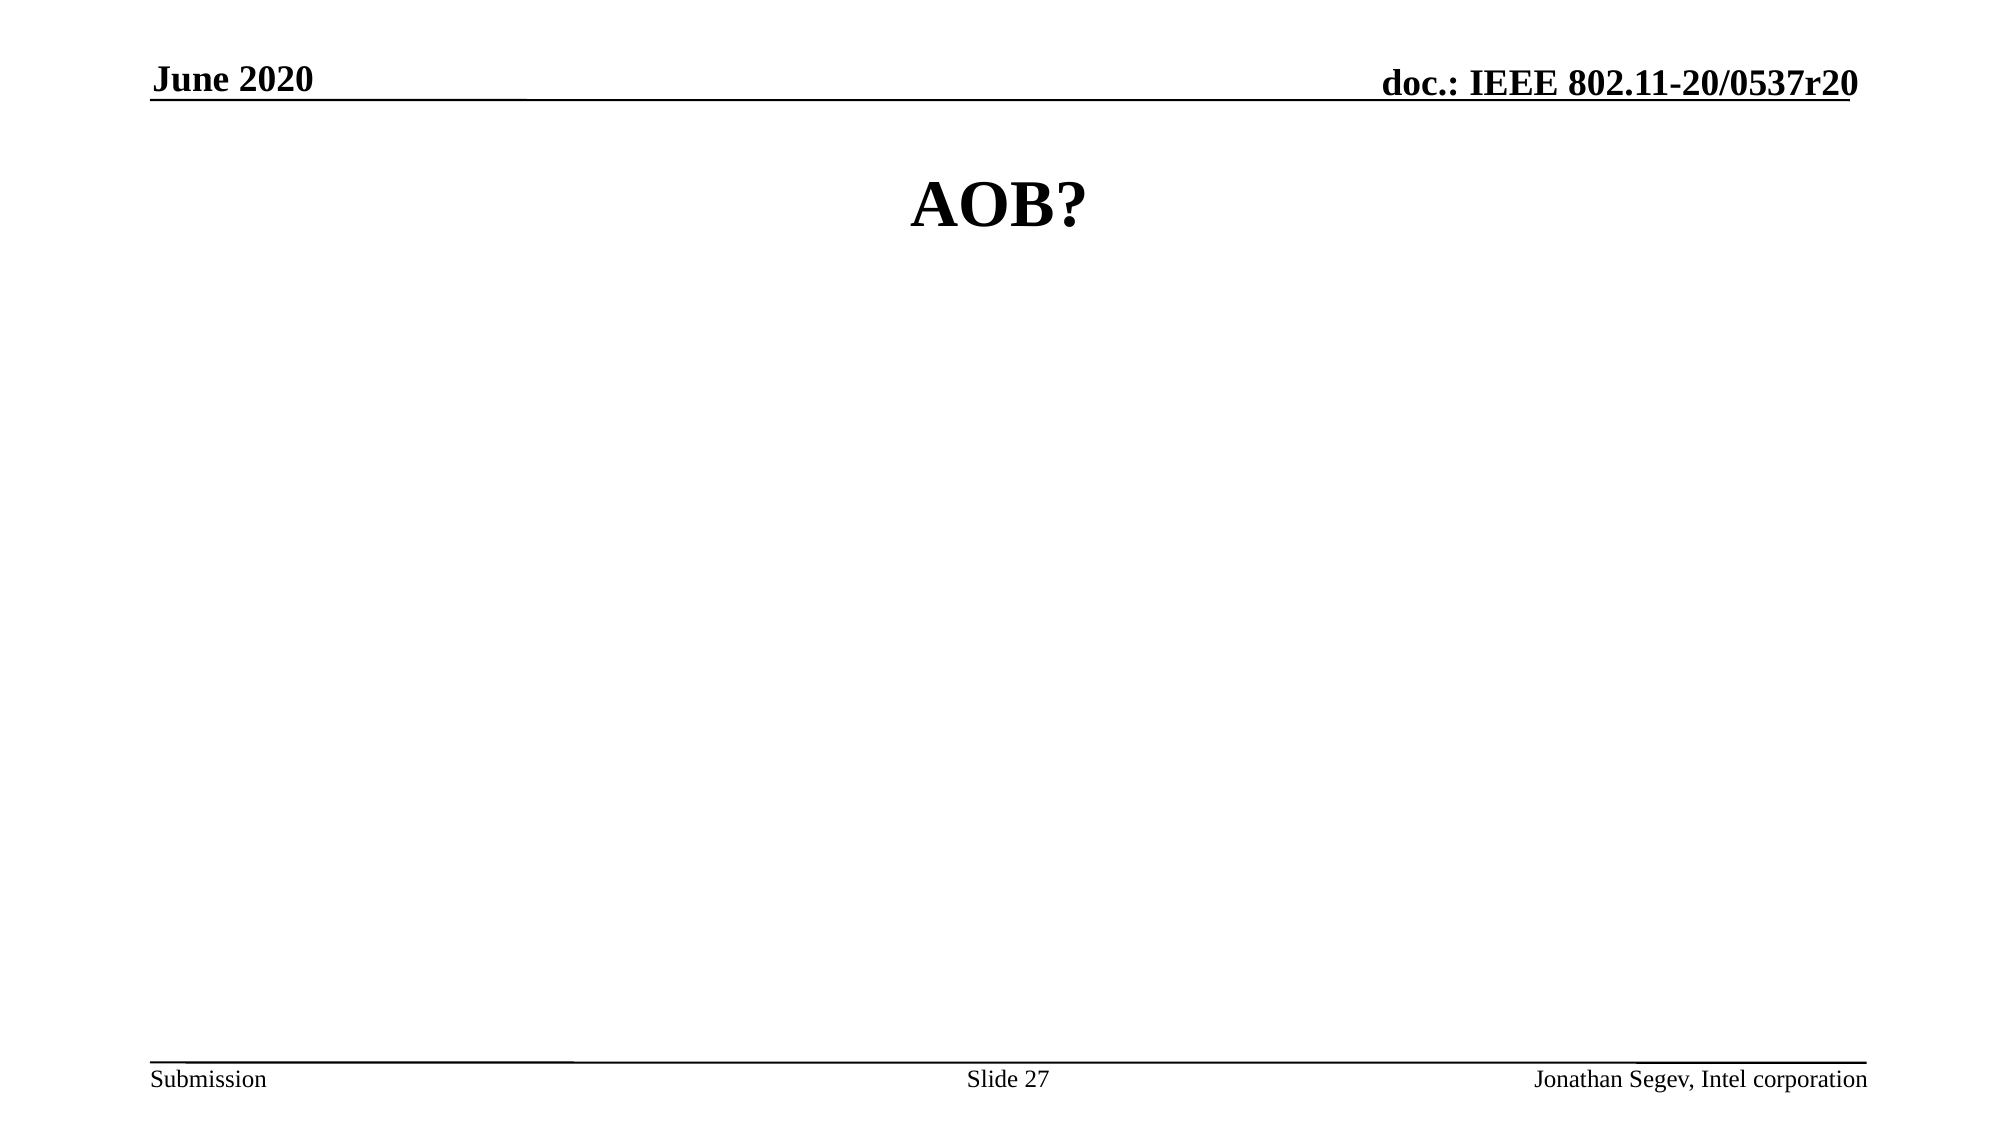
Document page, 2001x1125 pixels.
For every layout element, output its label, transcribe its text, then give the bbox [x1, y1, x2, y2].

title AOB? [149, 112, 1850, 288]
footer Jonathan Segev, Intel corporation [1171, 1061, 1869, 1093]
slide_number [152, 54, 563, 100]
slide_number Slide 27 [950, 1061, 1067, 1123]
